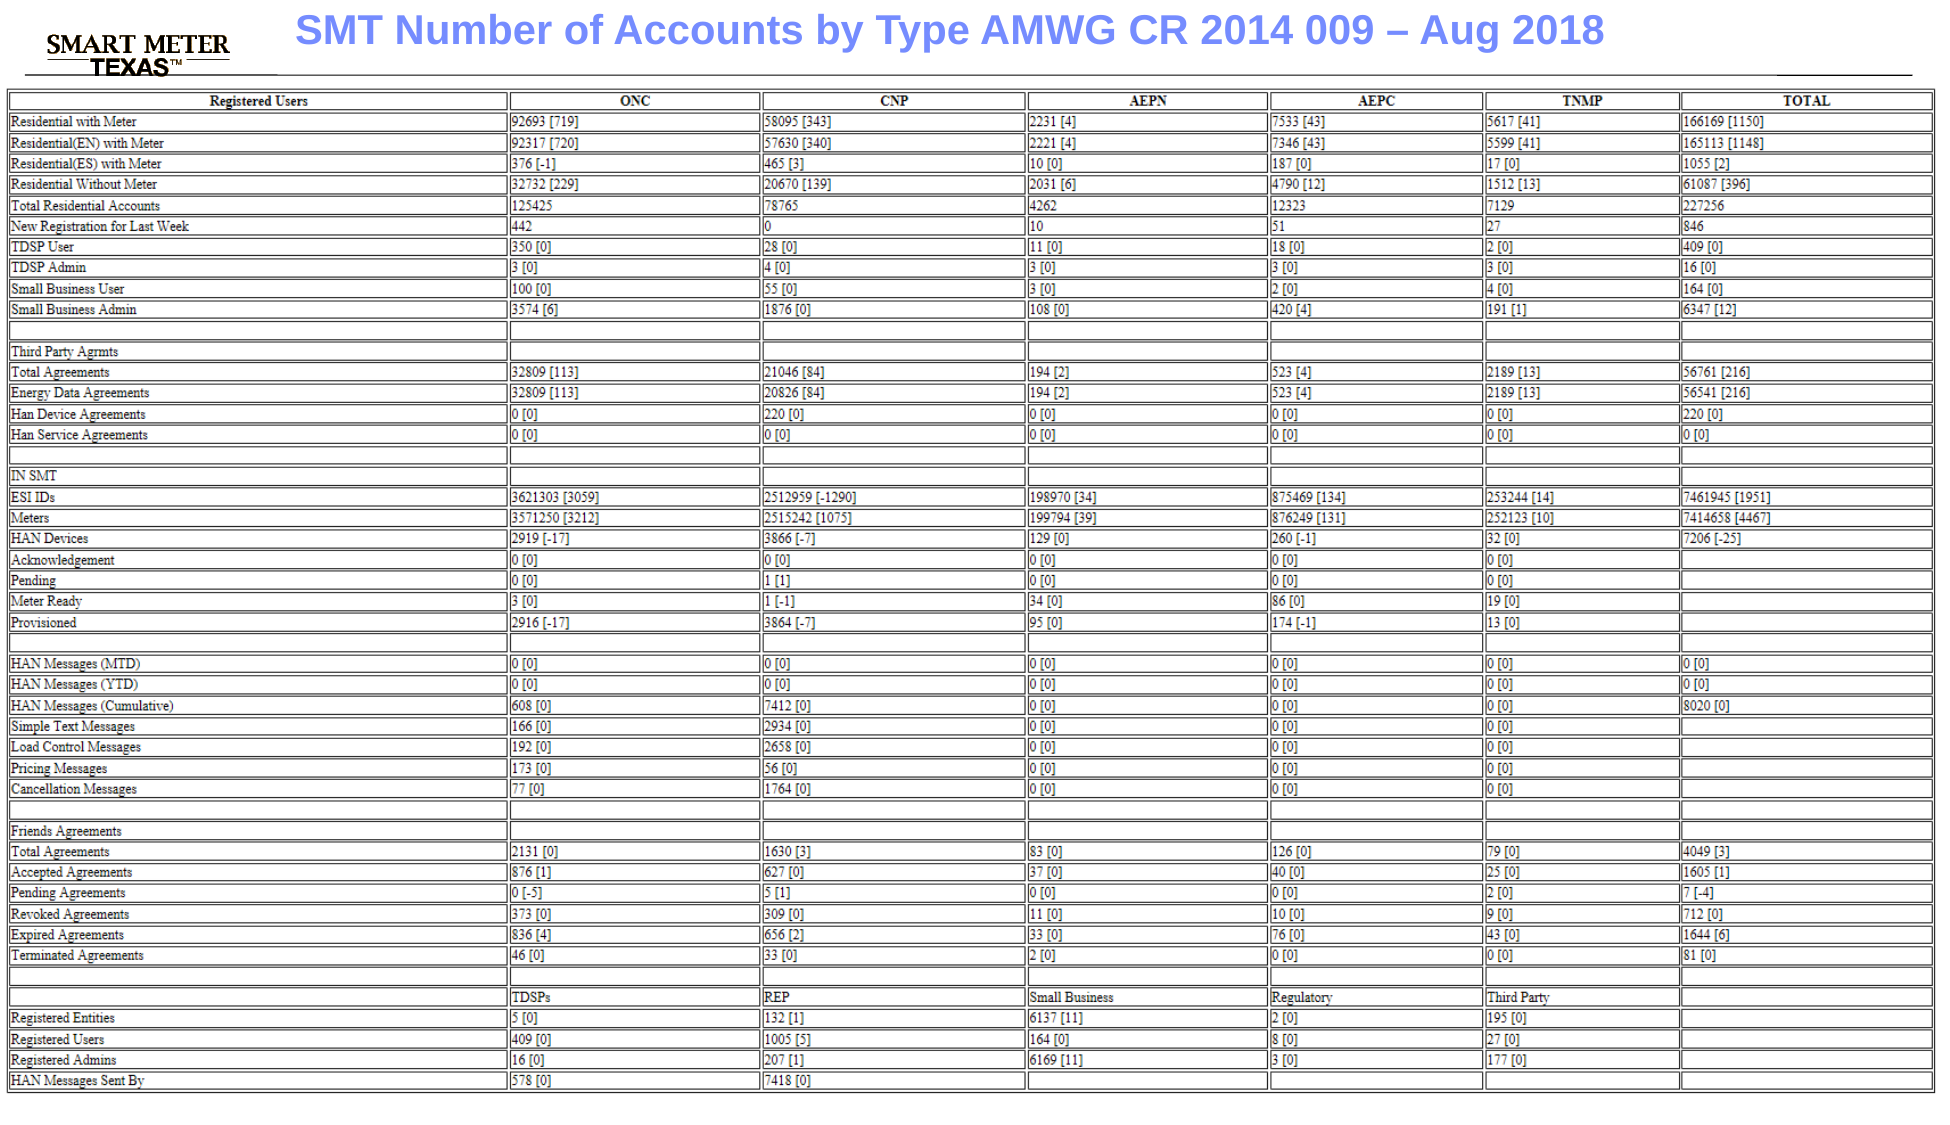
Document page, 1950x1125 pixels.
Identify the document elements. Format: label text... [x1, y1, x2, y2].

text_box SMT Number of Accounts by Type AMWG CR 2014 009 – Aug 2018 [199, 24, 1850, 74]
picture [0, 76, 1950, 1101]
picture [33, 24, 199, 74]
